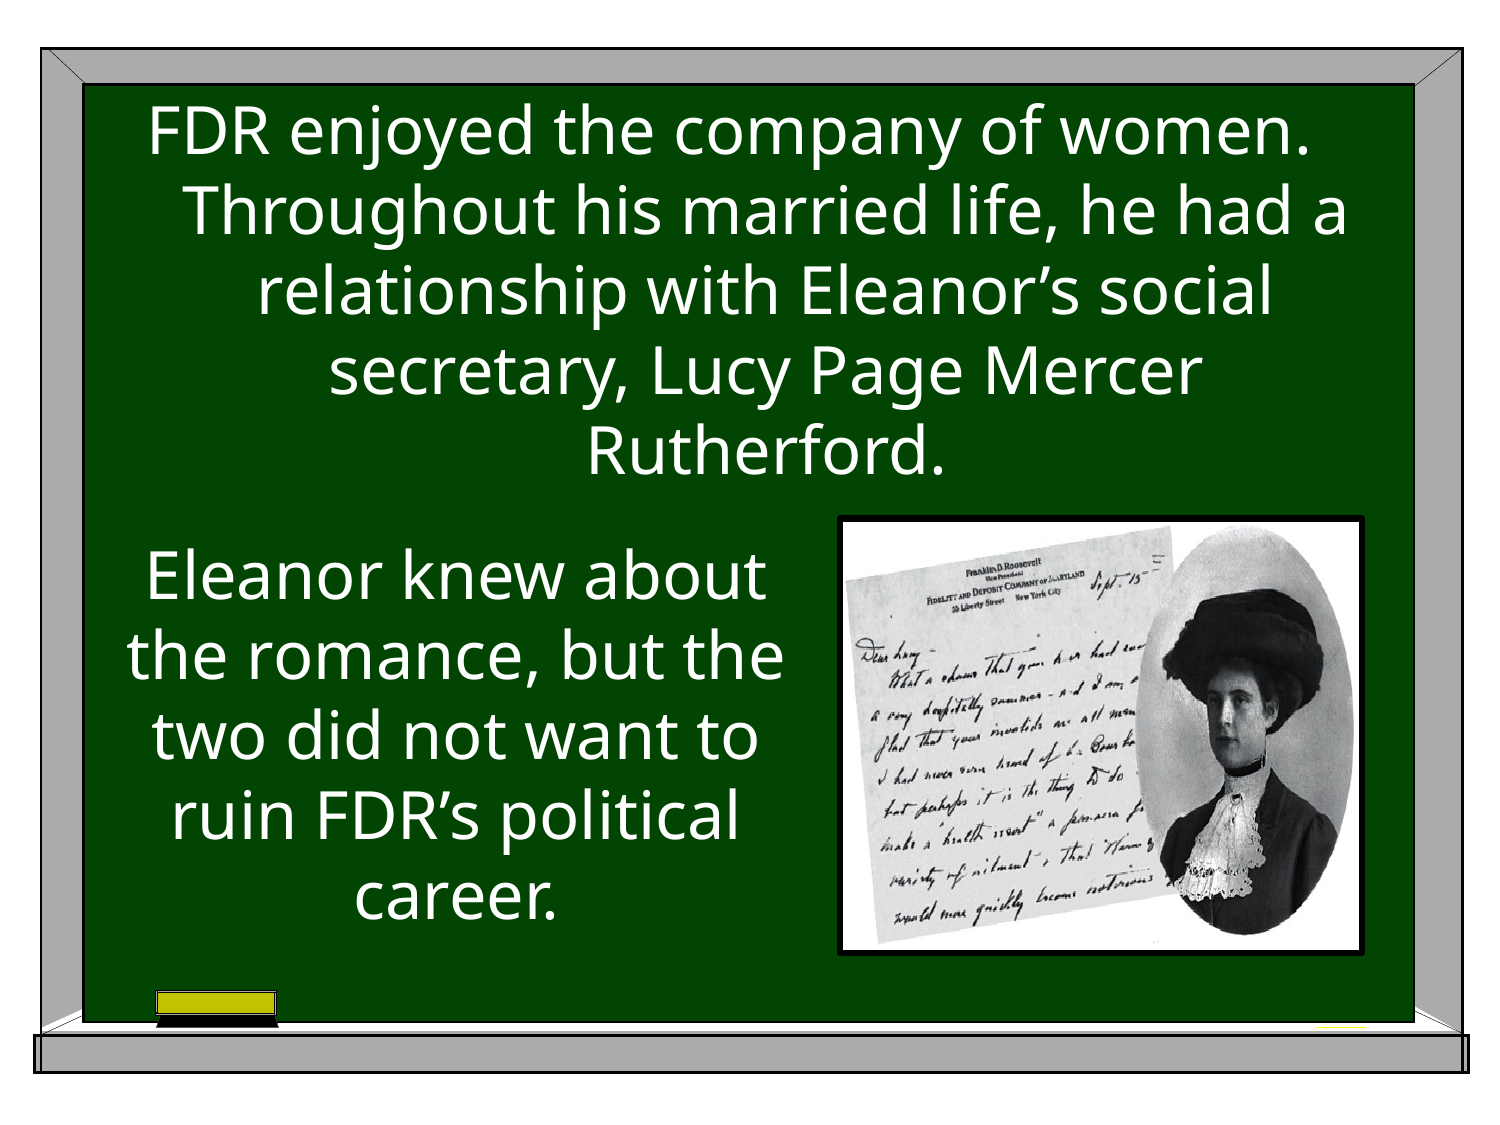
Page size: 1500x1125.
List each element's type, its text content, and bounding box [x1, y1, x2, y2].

picture [842, 521, 1360, 951]
text_box Eleanor knew about the romance, but the two did not want to ruin FDR’s political career. [93, 525, 820, 941]
list FDR enjoyed the company of women. Throughout his married life, he had a relationship with Eleanor’s social secretary, Lucy Page Mercer Rutherford. [75, 79, 1402, 1001]
